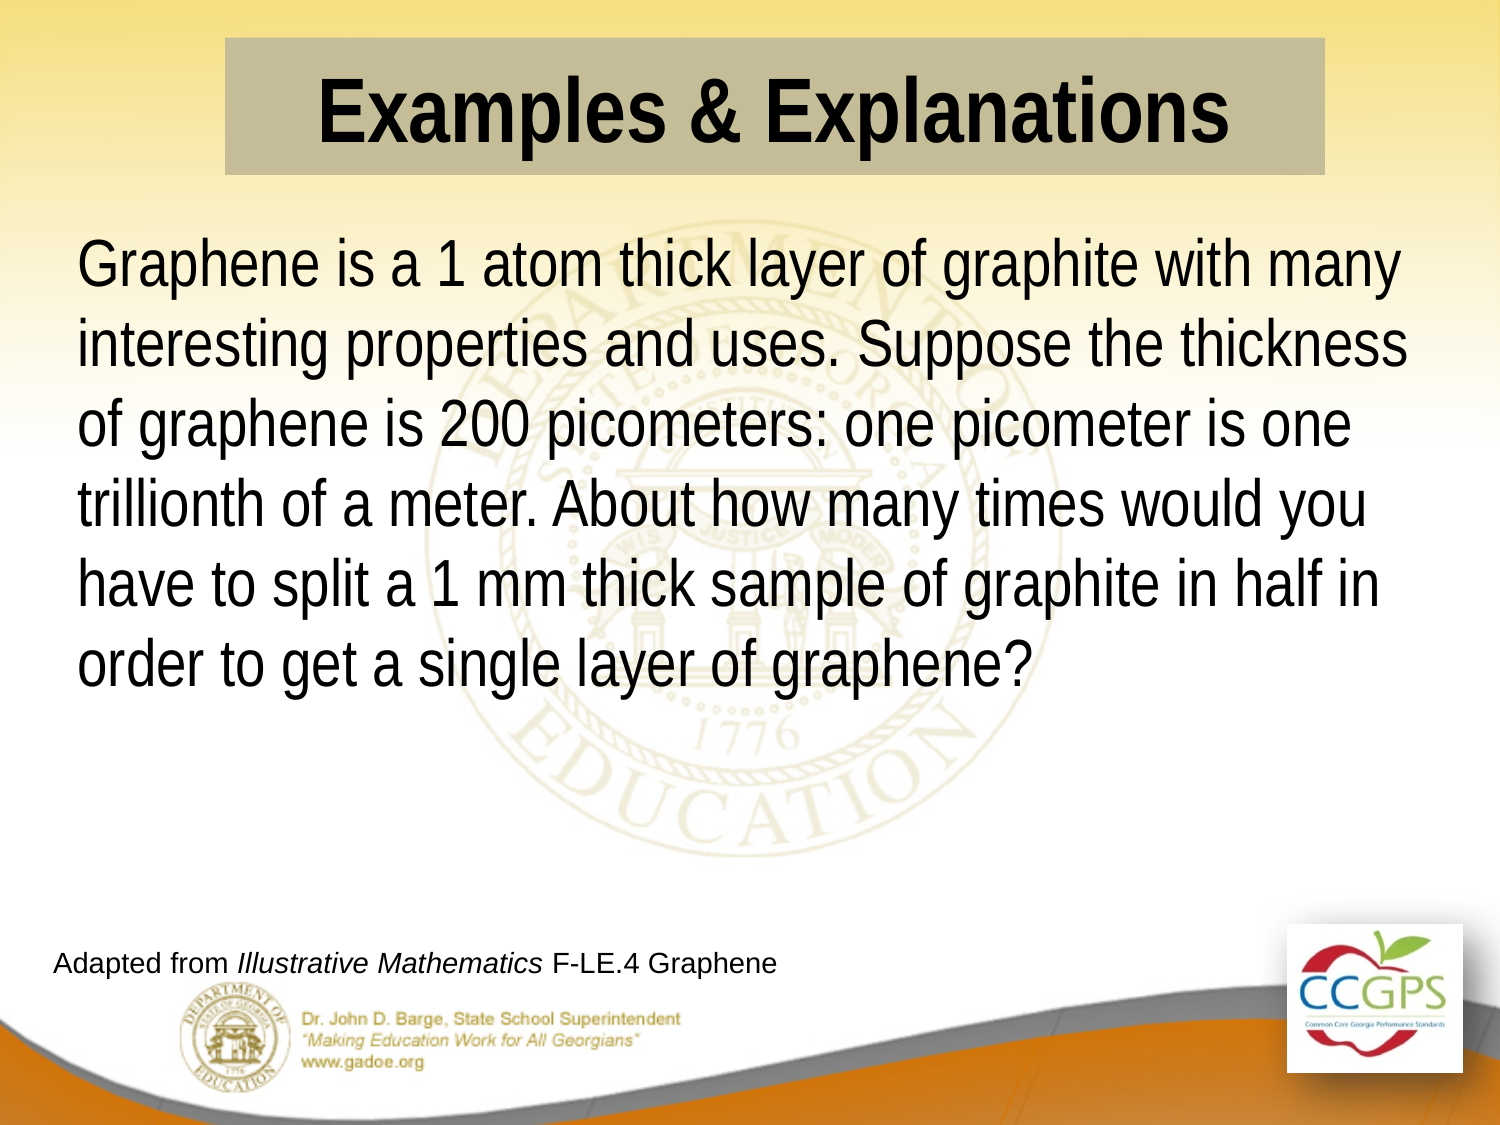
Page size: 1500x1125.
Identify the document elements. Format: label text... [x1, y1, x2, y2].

text_box Adapted from Illustrative Mathematics F-LE.4 Graphene [38, 936, 793, 987]
picture [0, 0, 1500, 1125]
title Examples & Explanations [224, 37, 1326, 176]
subtitle Graphene is a 1 atom thick layer of graphite with many interesting properties and uses. Suppose the thickness of graphene is 200 picometers: one picometer is one trillionth of a meter. About how many times would you have to split a 1 mm thick sample of graphite in half in order to get a single layer of graphene? [62, 212, 1438, 926]
